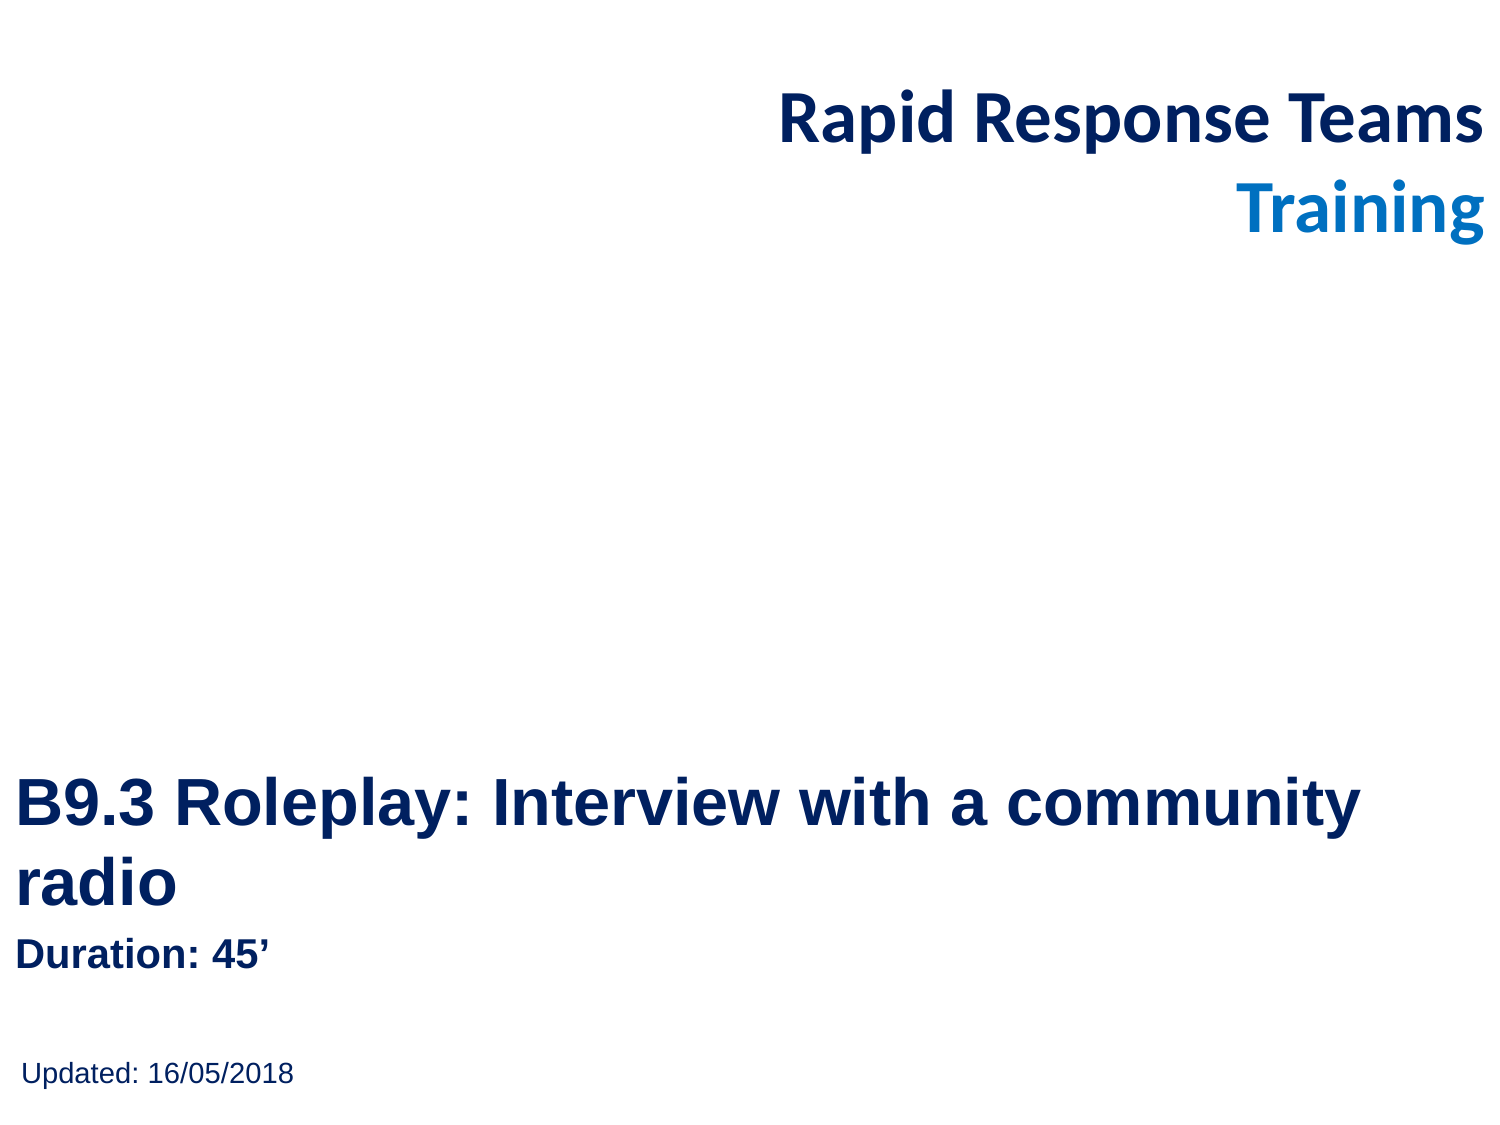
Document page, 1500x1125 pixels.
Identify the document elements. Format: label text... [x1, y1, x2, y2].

text_box Updated: 16/05/2018 [6, 1046, 310, 1097]
title Rapid Response Teams Training [519, 13, 1500, 302]
subtitle B9.3 Roleplay: Interview with a community radio Duration: 45’ [0, 751, 1500, 858]
